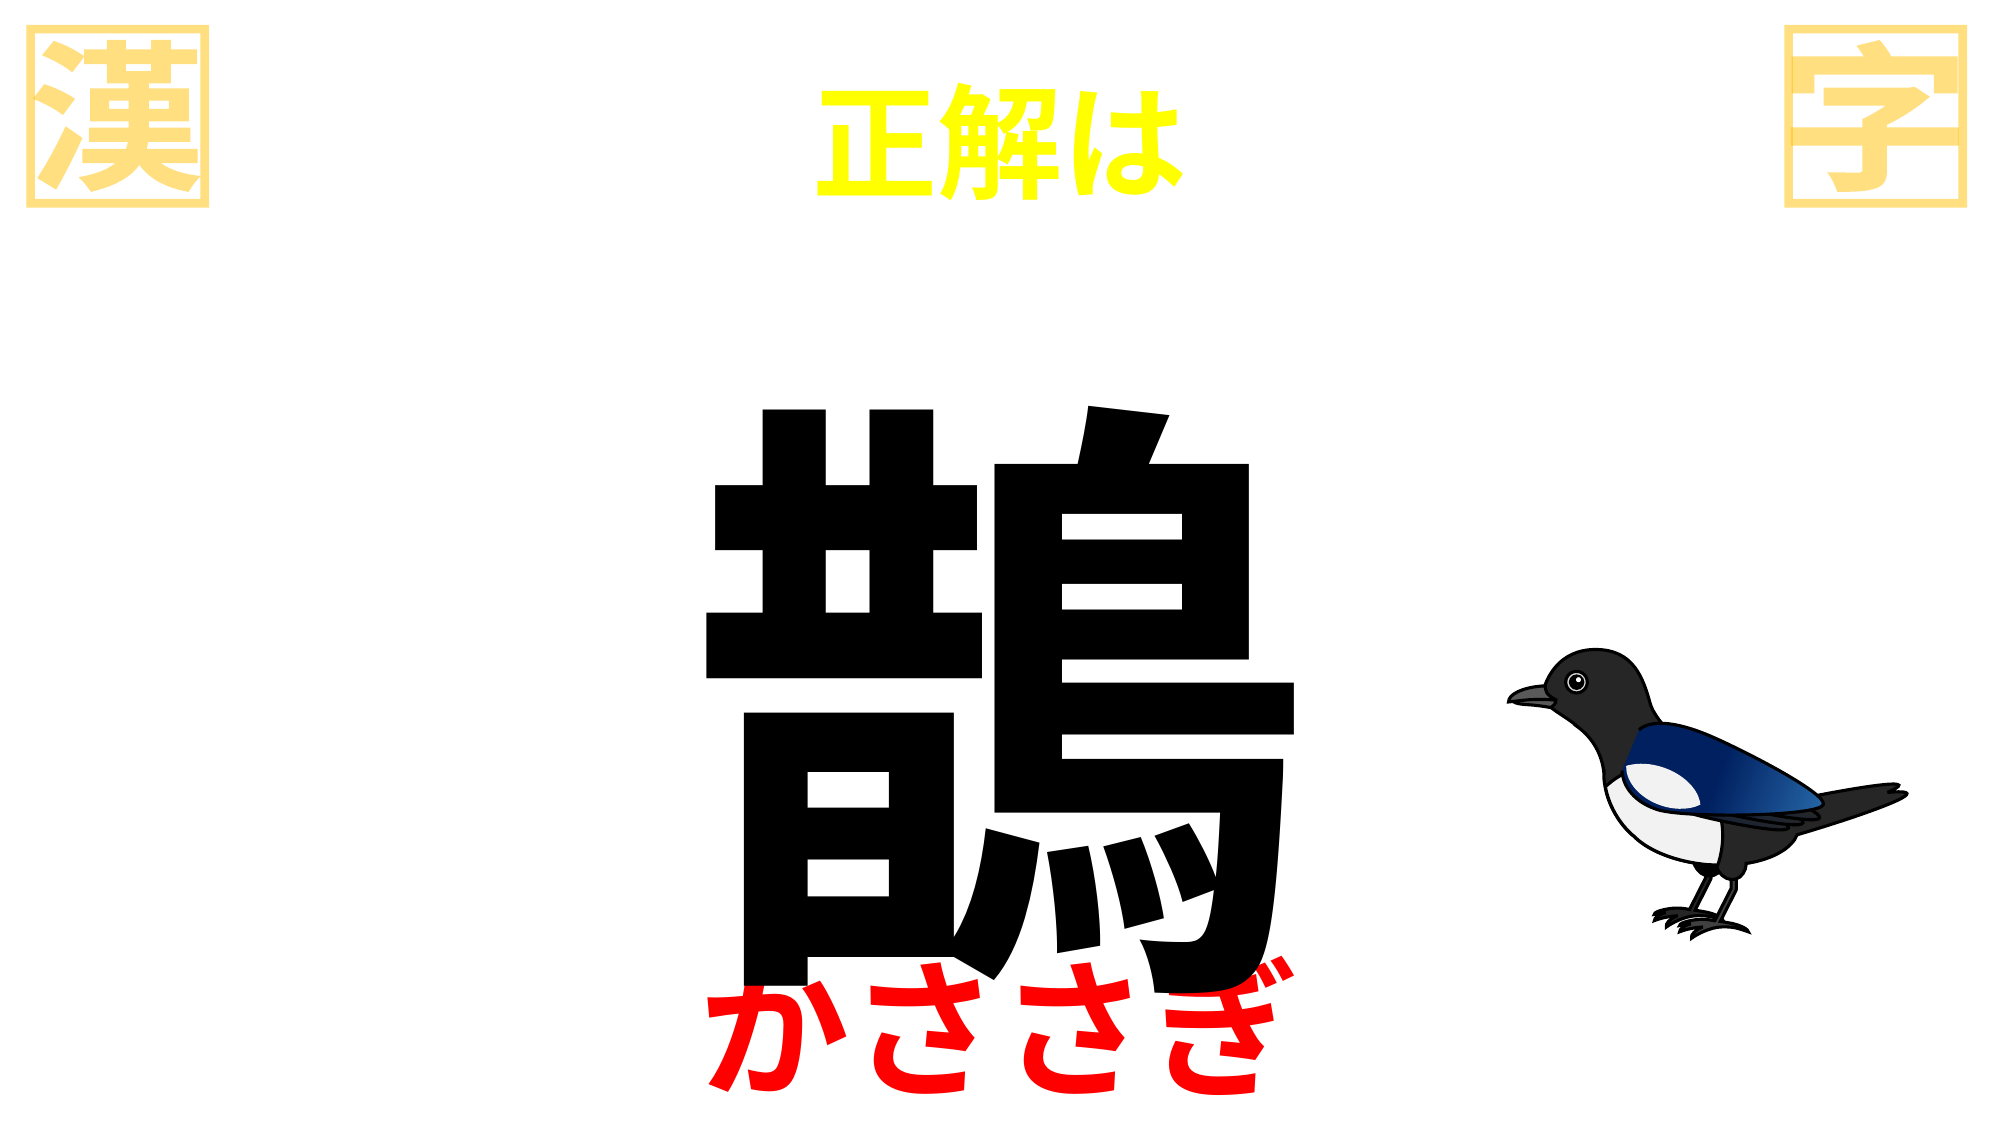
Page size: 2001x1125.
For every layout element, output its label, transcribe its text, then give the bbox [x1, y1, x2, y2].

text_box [1784, 24, 1968, 208]
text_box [1508, 649, 1907, 939]
text_box かささぎ [0, 928, 2000, 1123]
text_box 正解は [0, 57, 2000, 222]
text_box 鵲 [672, 305, 1328, 1071]
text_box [26, 24, 210, 208]
